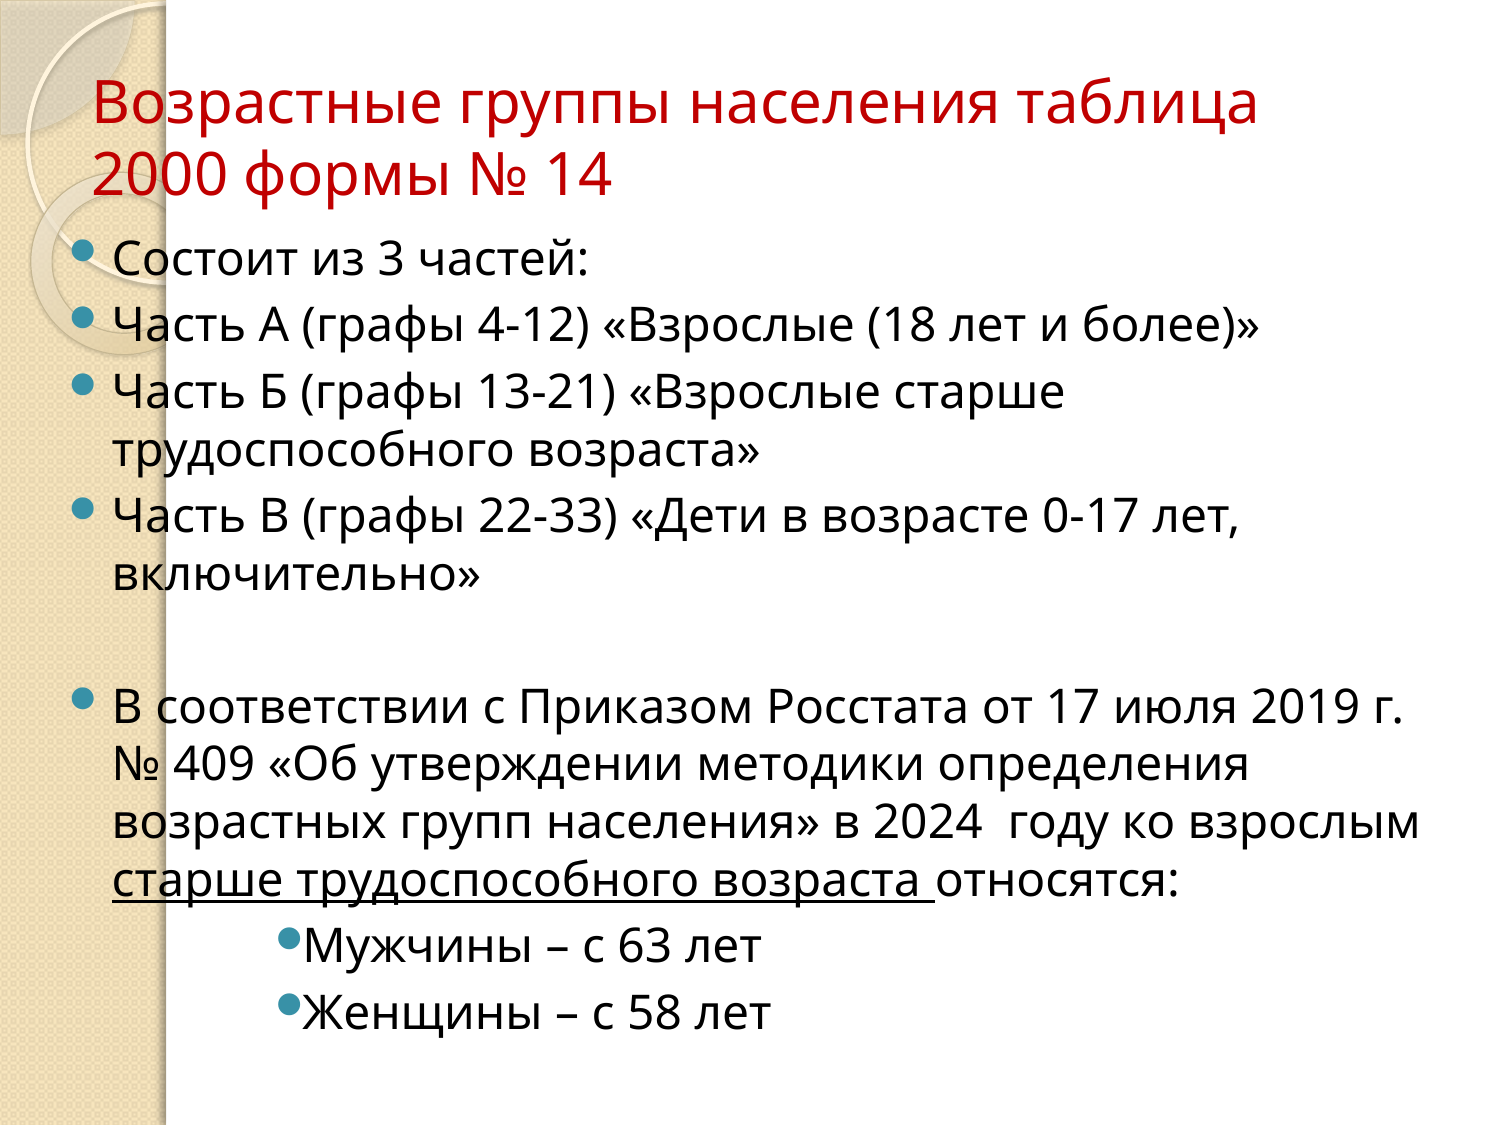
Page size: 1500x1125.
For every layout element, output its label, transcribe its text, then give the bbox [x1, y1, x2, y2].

list Состоит из 3 частей: Часть А (графы 4-12) «Взрослые (18 лет и более)» Часть Б (графы 13-21) «Взрослые старше трудоспособного возраста» Часть В (графы 22-33) «Дети в возрасте 0-17 лет, включительно» В соответствии с Приказом Росстата от 17 июля 2019 г. № 409 «Об утверждении методики определения возрастных групп населения» в 2024 году ко взрослым старше трудоспособного возраста относятся: Мужчины – с 63 лет Женщины – с 58 лет [41, 219, 1453, 1063]
title Возрастные группы населения таблица 2000 формы № 14 [76, 54, 1427, 218]
